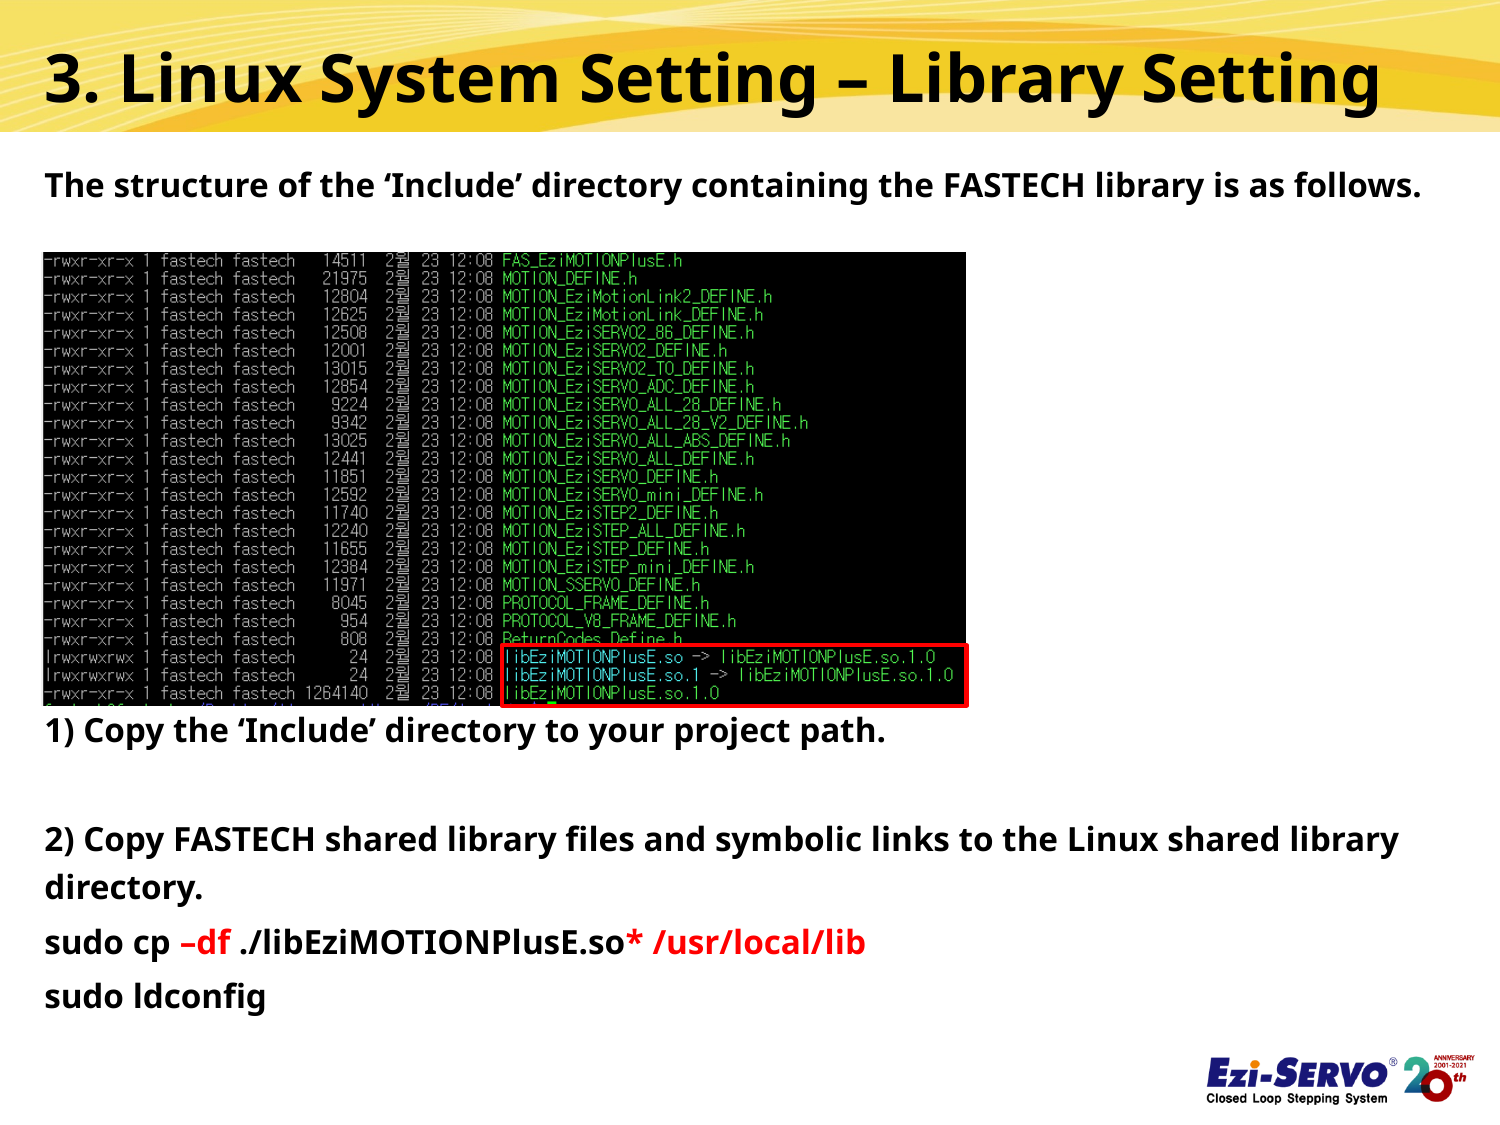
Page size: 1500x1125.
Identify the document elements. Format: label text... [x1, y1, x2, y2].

picture [0, 0, 1500, 132]
list The structure of the ‘Include’ directory containing the FASTECH library is as follows. 1) Copy the ‘Include’ directory to your project path. 2) Copy FASTECH shared library files and symbolic links to the Linux shared library directory. sudo cp –df ./libEziMOTIONPlusE.so* /usr/local/lib sudo ldconfig [29, 149, 1459, 1052]
picture [1202, 1047, 1482, 1113]
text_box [41, 252, 967, 706]
title 3. Linux System Setting – Library Setting [29, 19, 1425, 132]
